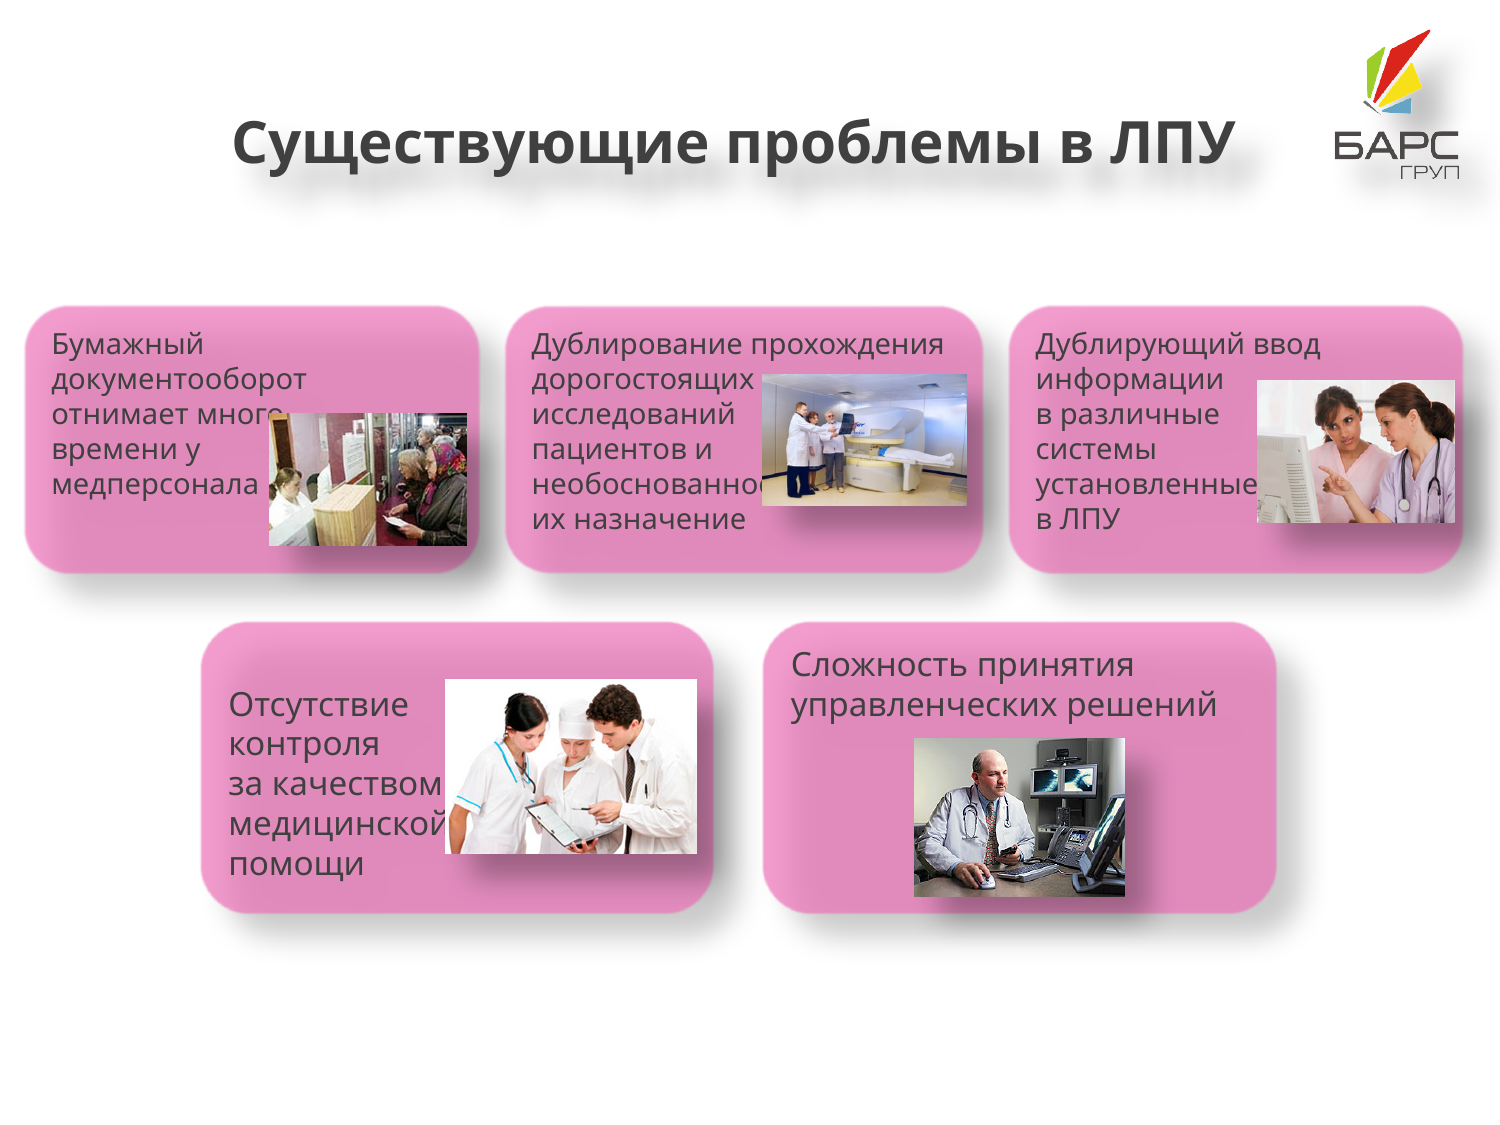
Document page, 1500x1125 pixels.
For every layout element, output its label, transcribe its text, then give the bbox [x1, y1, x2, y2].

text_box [1007, 304, 1466, 575]
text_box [23, 304, 481, 575]
picture [1288, 0, 1500, 212]
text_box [503, 304, 985, 575]
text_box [198, 620, 716, 915]
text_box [761, 620, 1278, 915]
title Существующие проблемы в ЛПУ [58, 46, 1302, 235]
